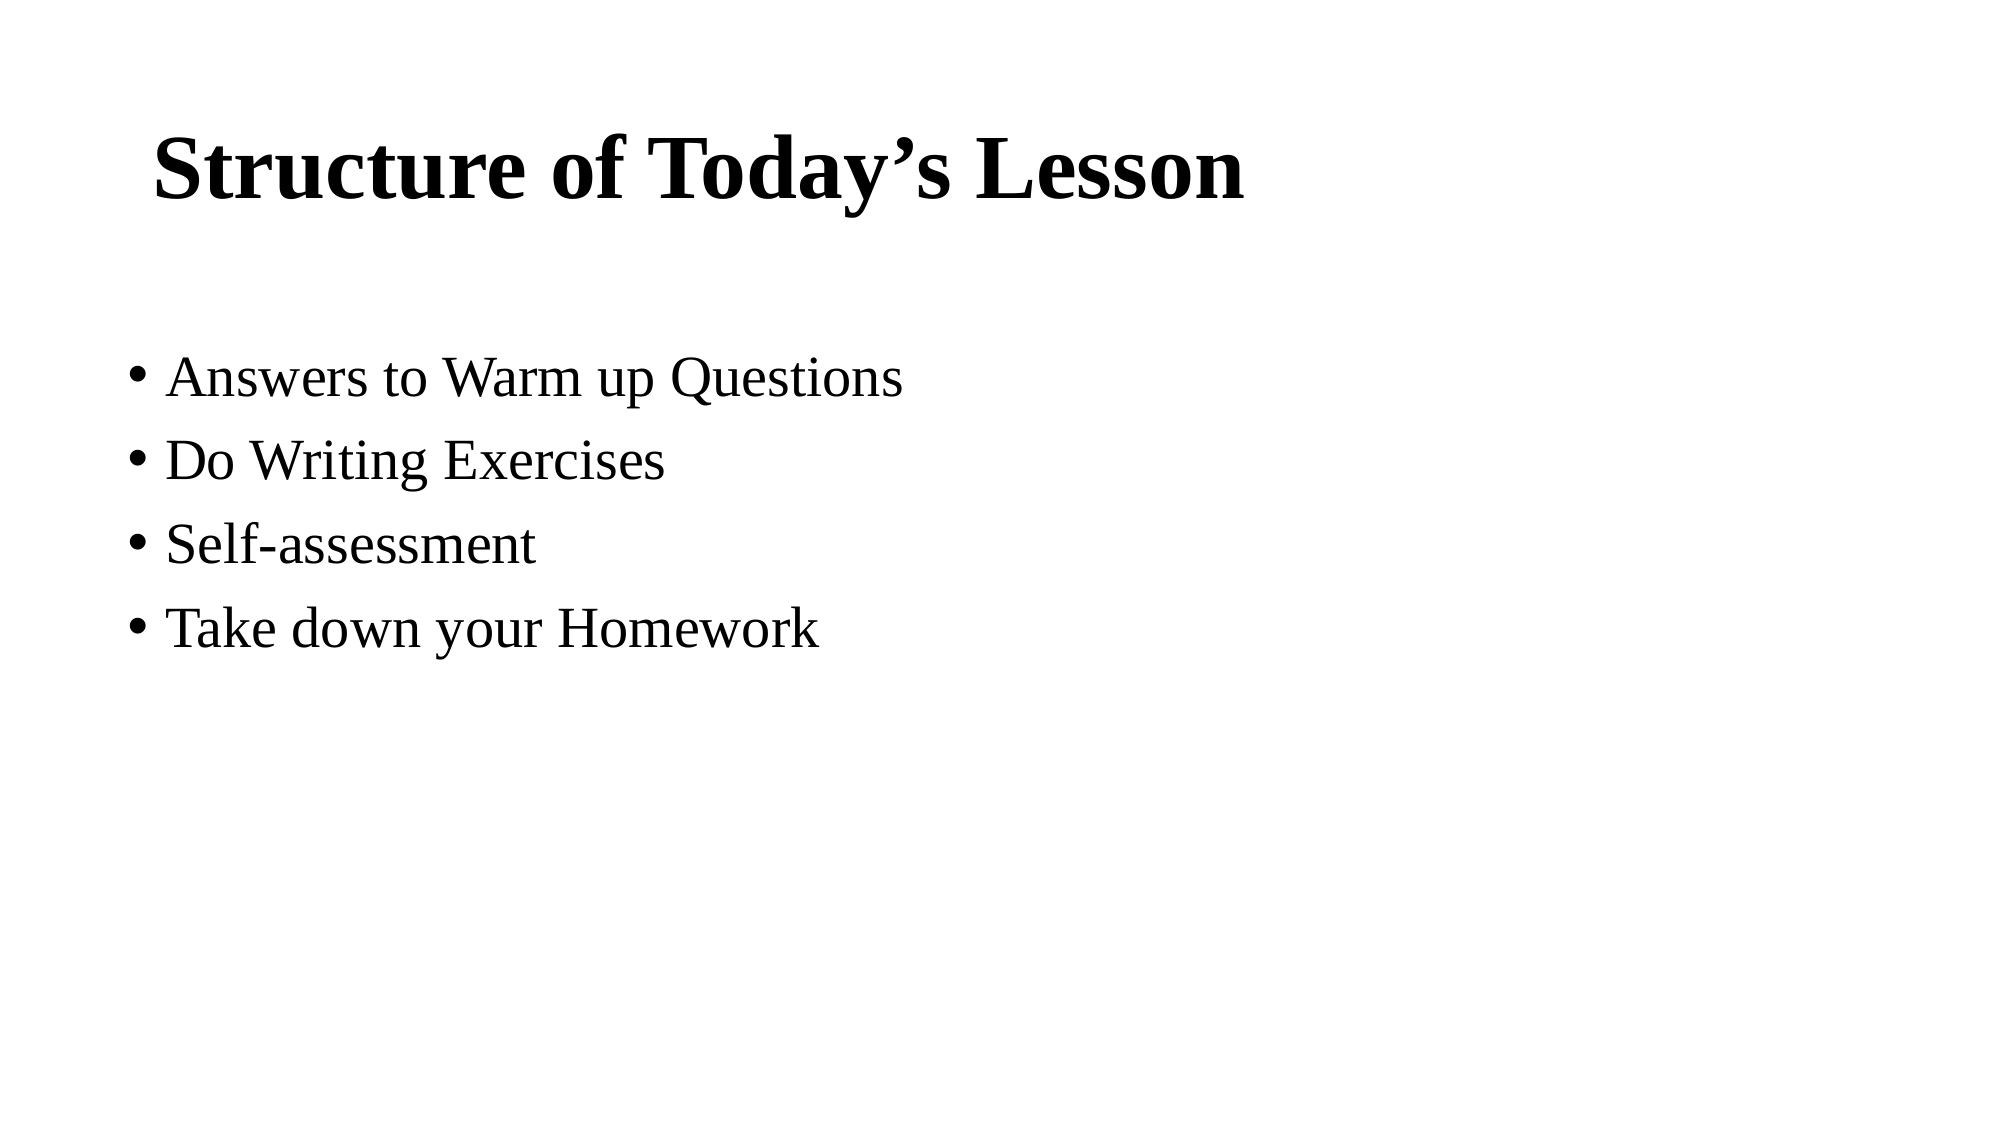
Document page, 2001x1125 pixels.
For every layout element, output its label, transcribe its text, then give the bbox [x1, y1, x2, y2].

list Answers to Warm up Questions Do Writing Exercises Self-assessment Take down your Homework [112, 338, 1818, 882]
title Structure of Today’s Lesson [137, 59, 1863, 278]
